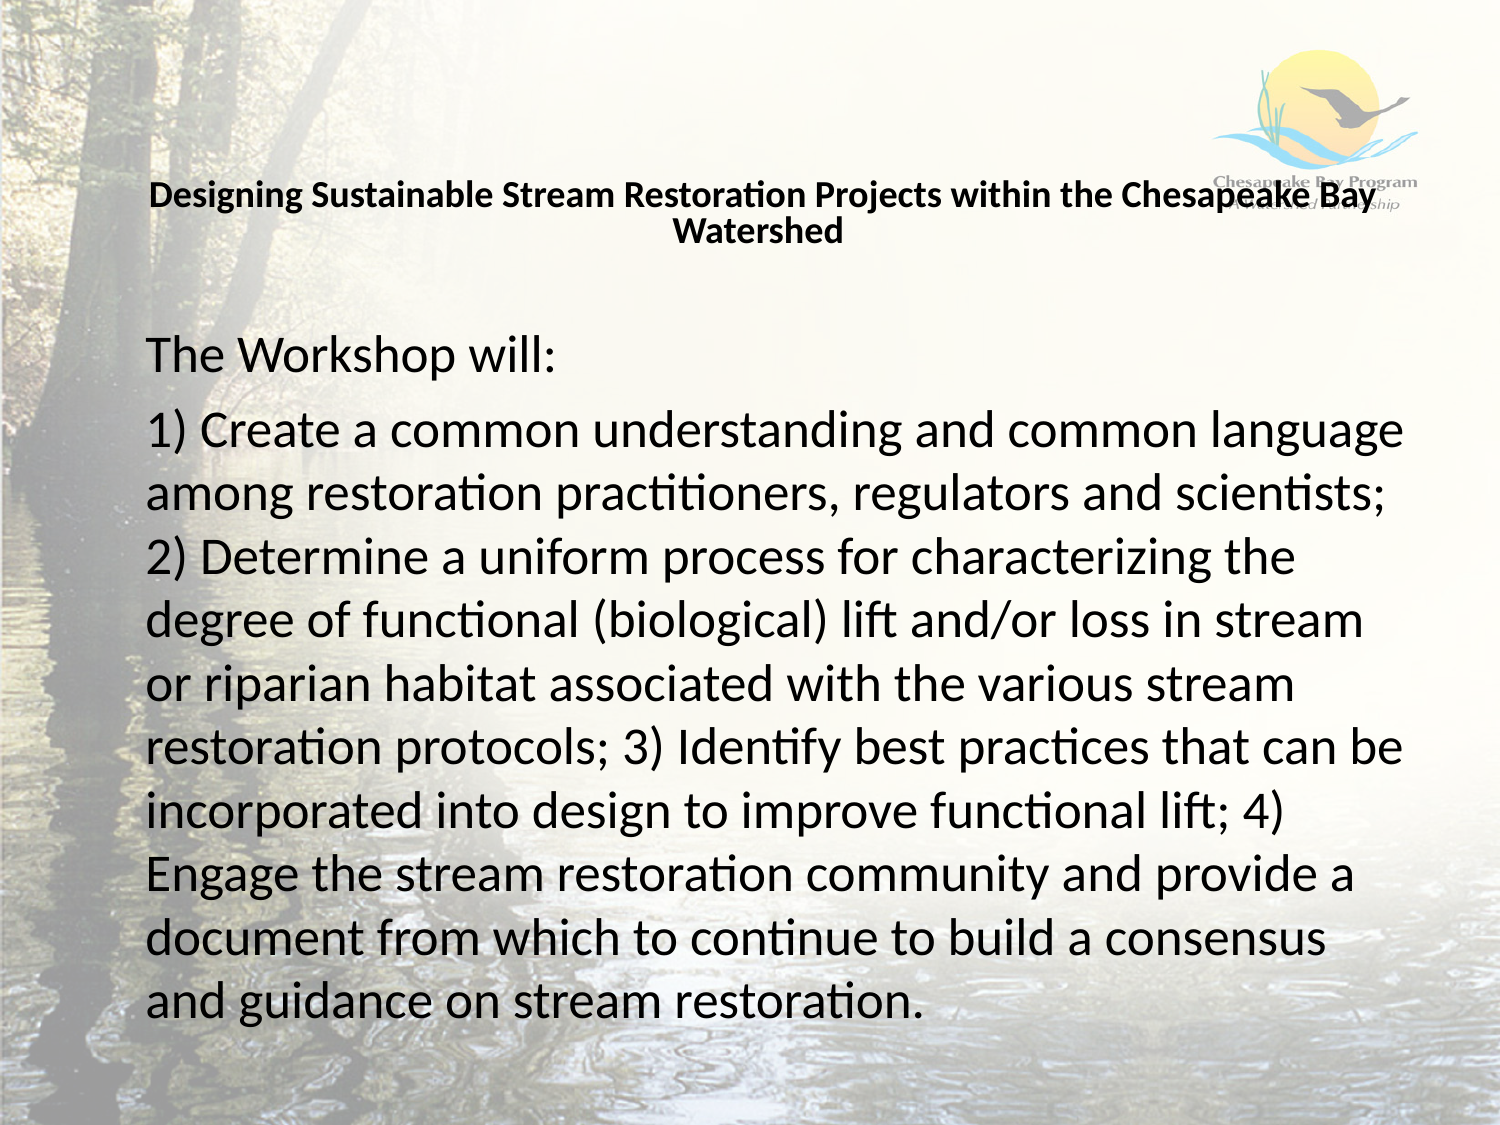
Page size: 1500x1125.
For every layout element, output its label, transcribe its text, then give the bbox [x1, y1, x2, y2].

title Designing Sustainable Stream Restoration Projects within the Chesapeake Bay Watershed [87, 137, 1438, 325]
list The Workshop will: 1) Create a common understanding and common language among restoration practitioners, regulators and scientists; 2) Determine a uniform process for characterizing the degree of functional (biological) lift and/or loss in stream or riparian habitat associated with the various stream restoration protocols; 3) Identify best practices that can be incorporated into design to improve functional lift; 4) Engage the stream restoration community and provide a document from which to continue to build a consensus and guidance on stream restoration. [75, 312, 1425, 1055]
